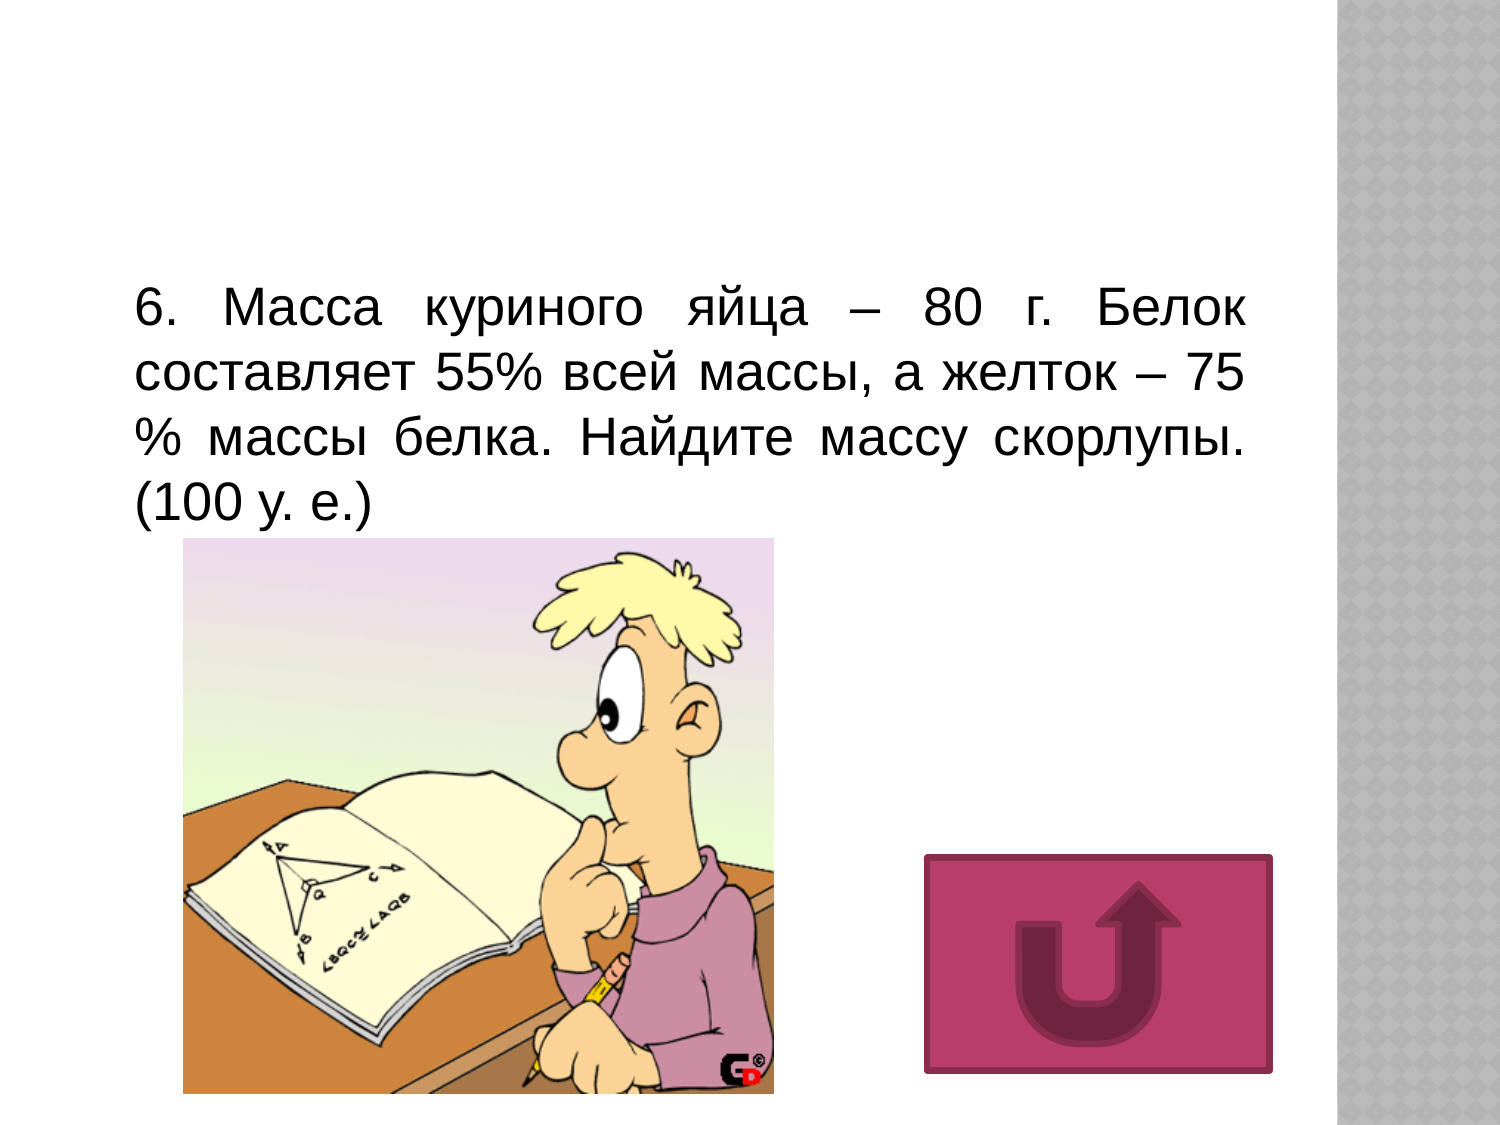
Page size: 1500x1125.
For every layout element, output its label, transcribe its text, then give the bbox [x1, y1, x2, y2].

picture [182, 538, 775, 1095]
list 6. Масса куриного яйца – 80 г. Белок составляет 55% всей массы, а желток – 75 % массы белка. Найдите массу скорлупы. (100 у. е.) [75, 264, 1263, 1059]
text_box [924, 854, 1273, 1074]
